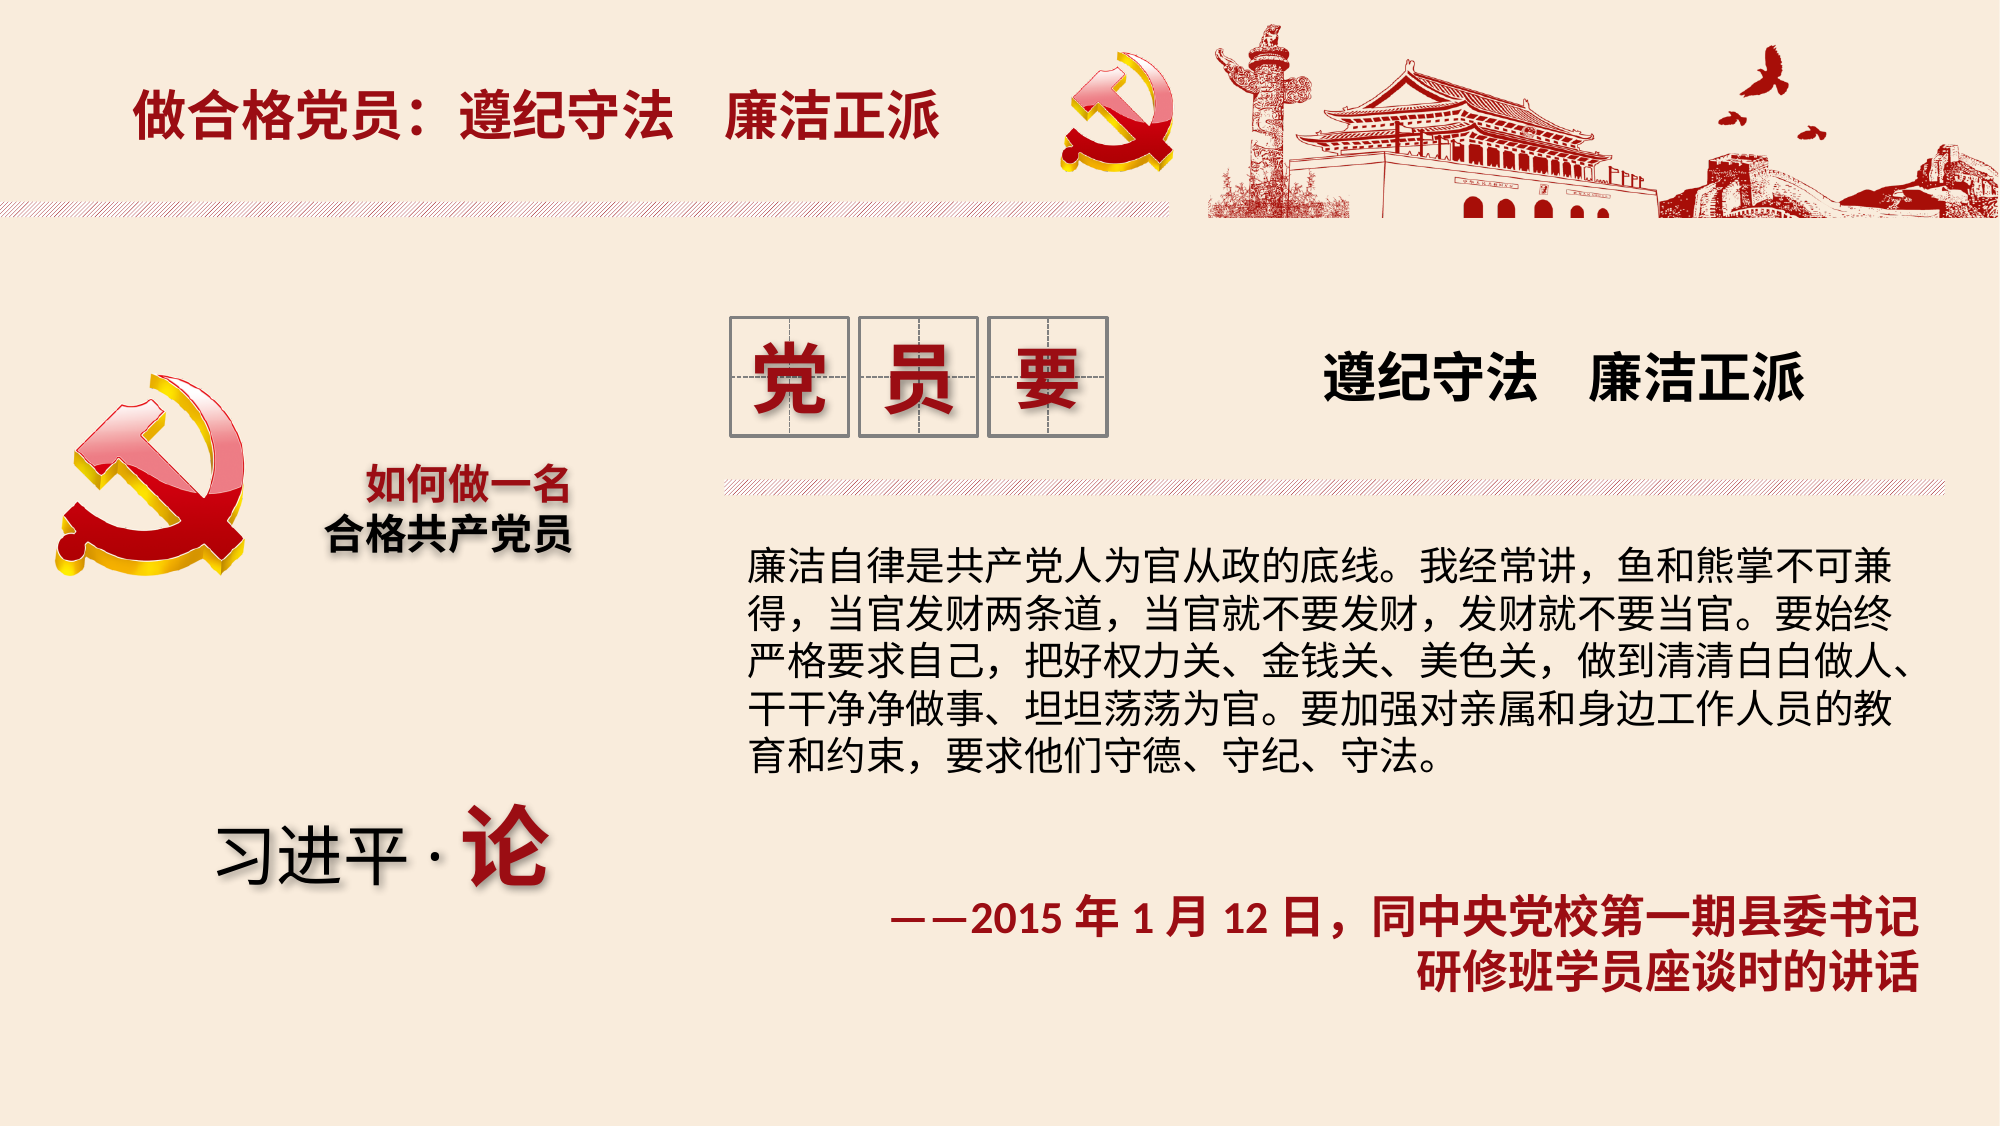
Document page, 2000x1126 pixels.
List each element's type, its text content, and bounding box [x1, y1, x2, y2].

text_box 廉洁自律是共产党人为官从政的底线。我经常讲，鱼和熊掌不可兼得，当官发财两条道，当官就不要发财，发财就不要当官。要始终严格要求自己，把好权力关、金钱关、美色关，做到清清白白做人、干干净净做事、坦坦荡荡为官。要加强对亲属和身边工作人员的教育和约束，要求他们守德、守纪、守法。 [727, 531, 1945, 789]
picture [0, 0, 2000, 1126]
text_box 遵纪守法 廉洁正派 [1267, 333, 1862, 419]
text_box [722, 477, 1947, 497]
list 做合格党员：遵纪守法 廉洁正派 [117, 74, 1126, 169]
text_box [730, 317, 849, 437]
text_box 习进平·论 [190, 781, 571, 909]
text_box ——2015年1月12日，同中央党校第一期县委书记研修班学员座谈时的讲话 [826, 877, 1940, 1008]
text_box 如何做一名 合格共产党员 [299, 447, 594, 568]
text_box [988, 317, 1108, 437]
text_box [859, 317, 979, 437]
